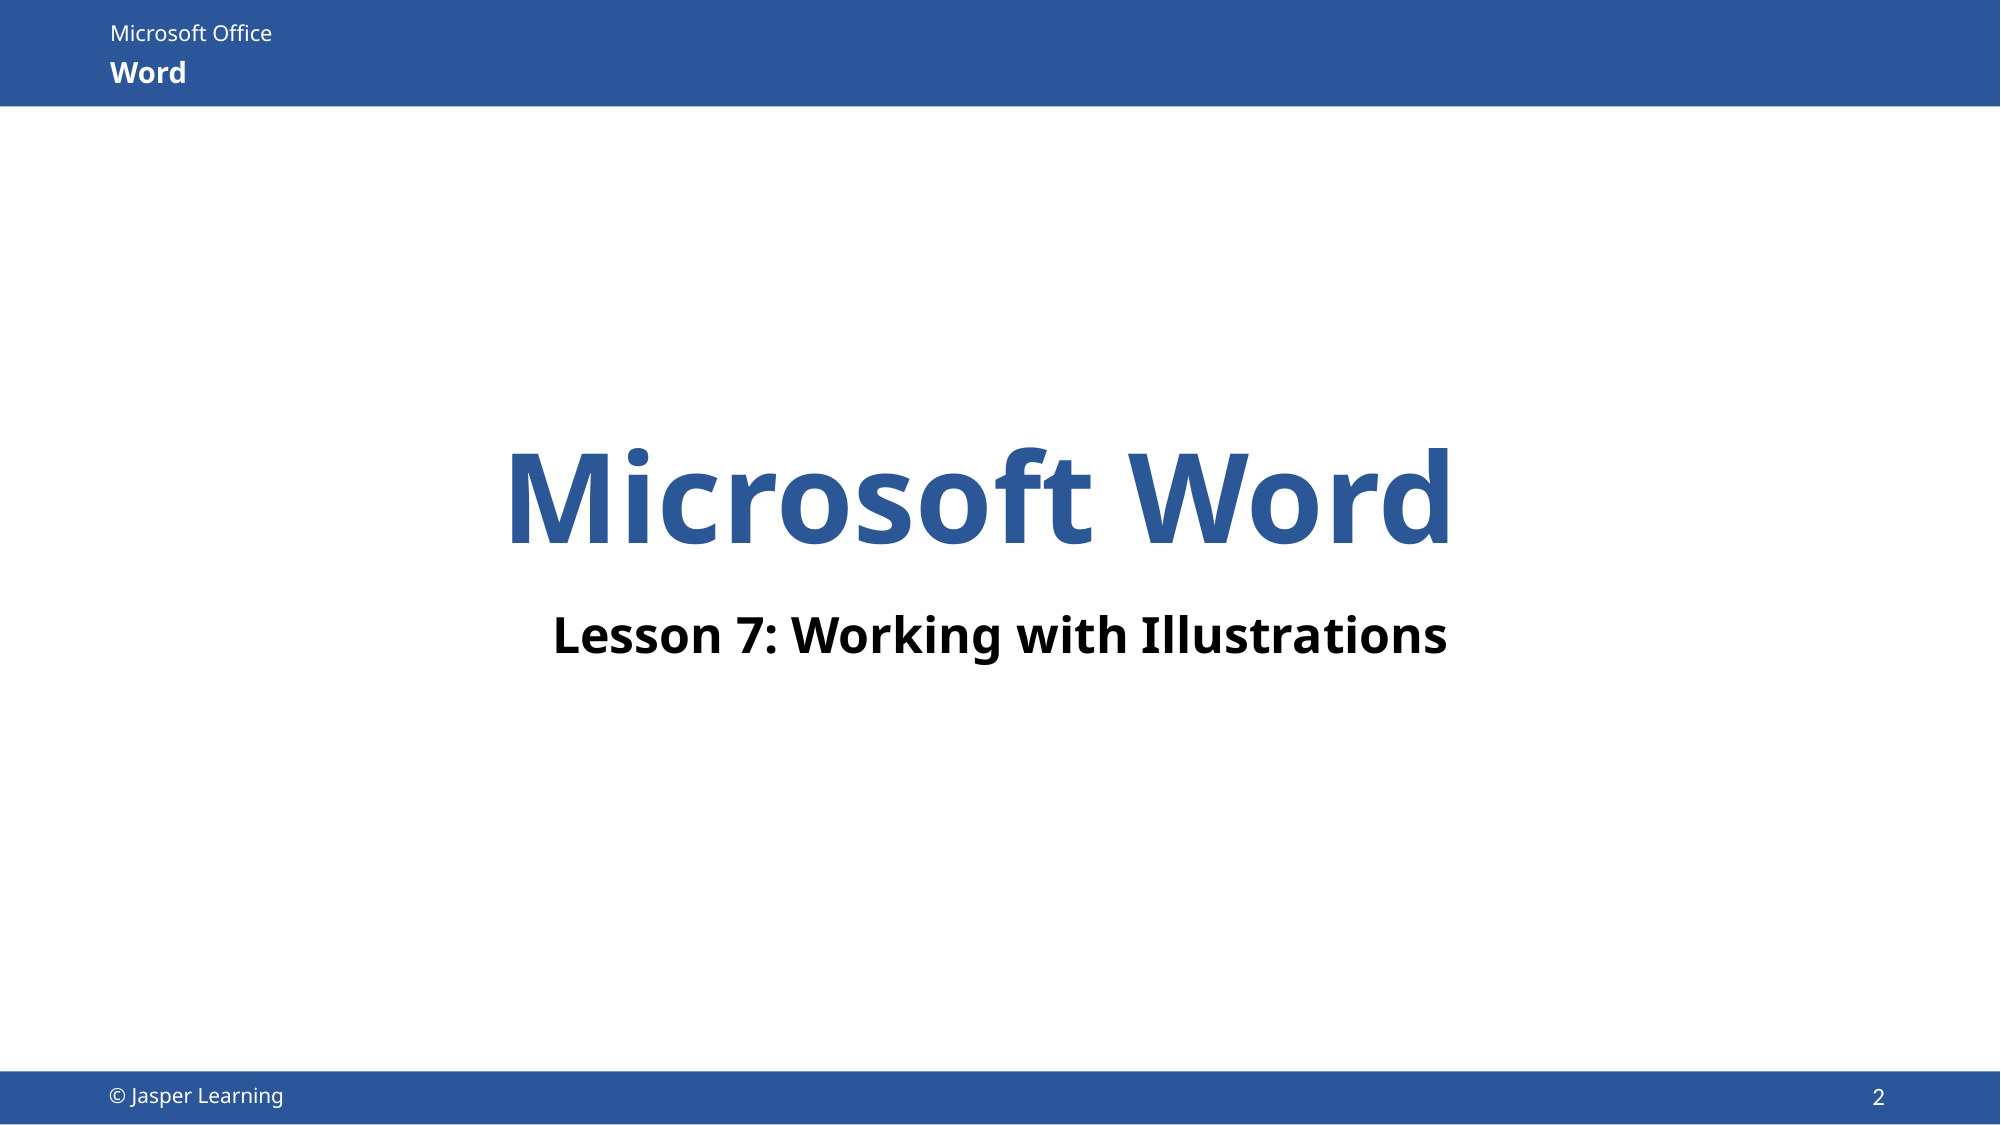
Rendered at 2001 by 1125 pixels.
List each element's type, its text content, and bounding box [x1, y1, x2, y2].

list Lesson 7: Working with Illustrations [250, 591, 1751, 863]
title Microsoft Word [123, 184, 1838, 576]
footer © Jasper Learning [94, 1066, 769, 1125]
slide_number 2 [1433, 1065, 1900, 1125]
